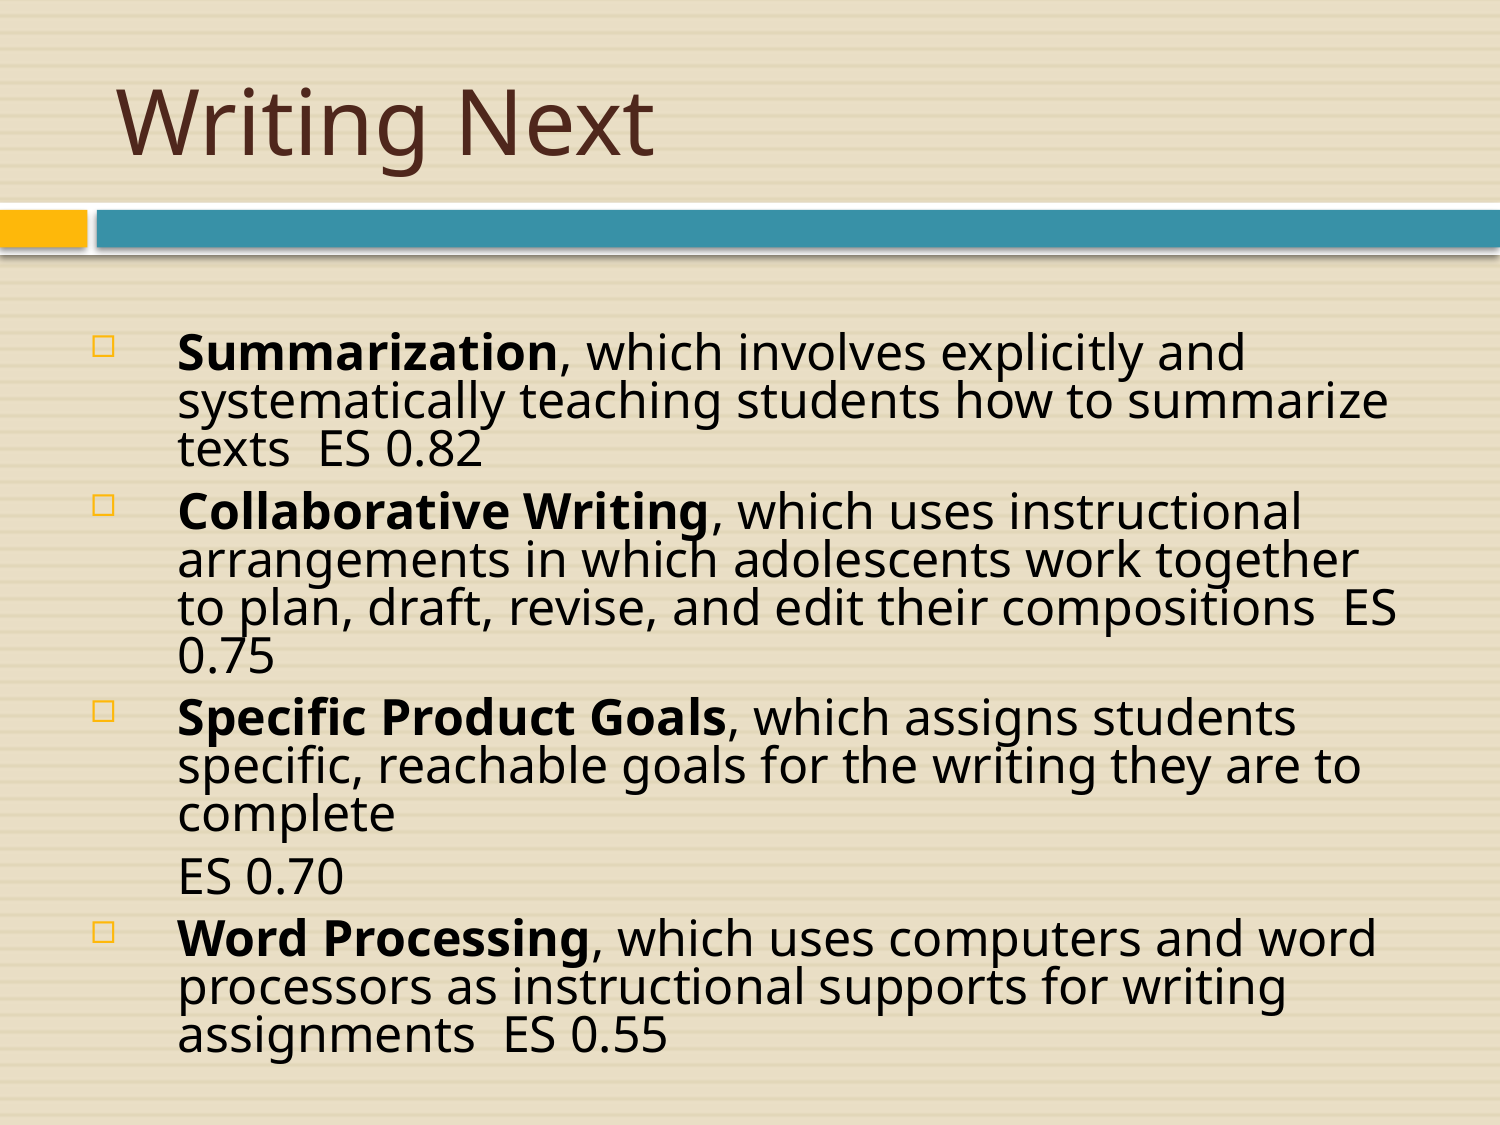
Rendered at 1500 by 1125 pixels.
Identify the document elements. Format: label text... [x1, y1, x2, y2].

list Summarization, which involves explicitly and systematically teaching students how to summarize texts ES 0.82 Collaborative Writing, which uses instructional arrangements in which adolescents work together to plan, draft, revise, and edit their compositions ES 0.75 Specific Product Goals, which assigns students specific, reachable goals for the writing they are to complete ES 0.70 Word Processing, which uses computers and word processors as instructional supports for writing assignments ES 0.55 [74, 324, 1426, 1068]
title Writing Next [100, 37, 1439, 201]
